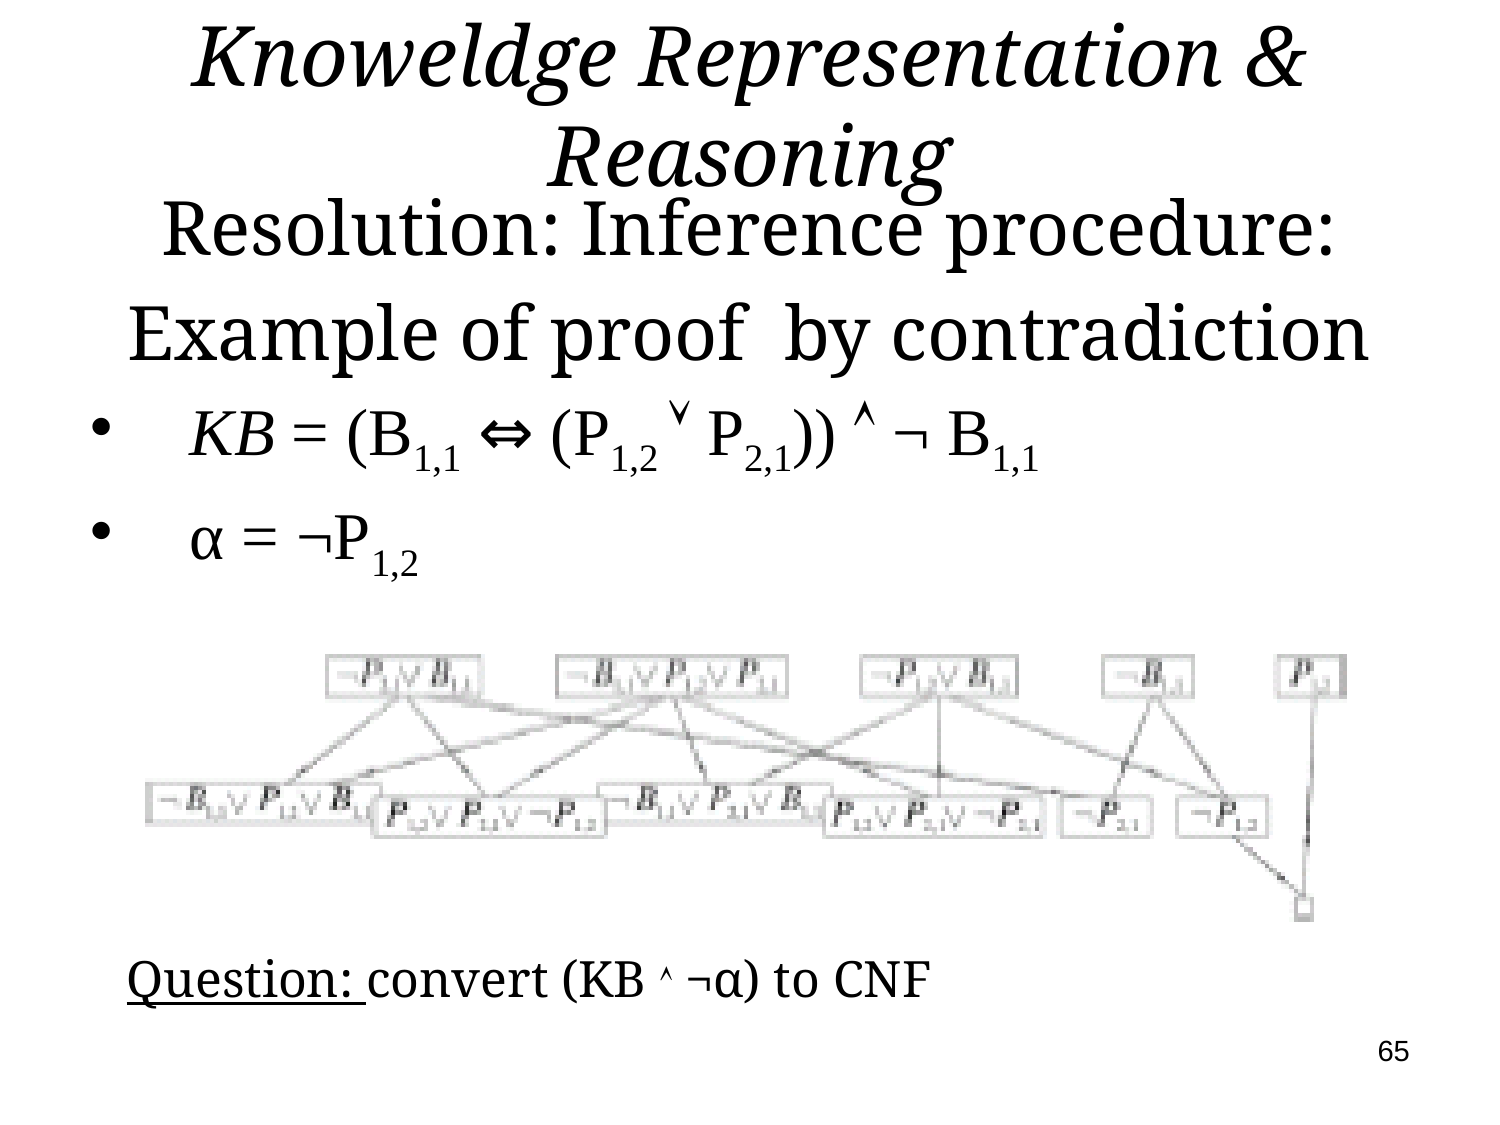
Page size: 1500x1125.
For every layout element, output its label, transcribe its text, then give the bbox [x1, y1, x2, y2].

picture [100, 597, 1373, 923]
title Knoweldge Representation & Reasoning [74, 44, 1426, 162]
text_box Question: convert (KB  ¬α) to CNF [111, 940, 947, 1016]
list Resolution: Inference procedure: Example of proof by contradiction KB = (B1,1 ⇔ (P1,2  P2,1))  ¬ B1,1 α = ¬P1,2 [74, 172, 1426, 1006]
slide_number 65 [1074, 1024, 1426, 1103]
